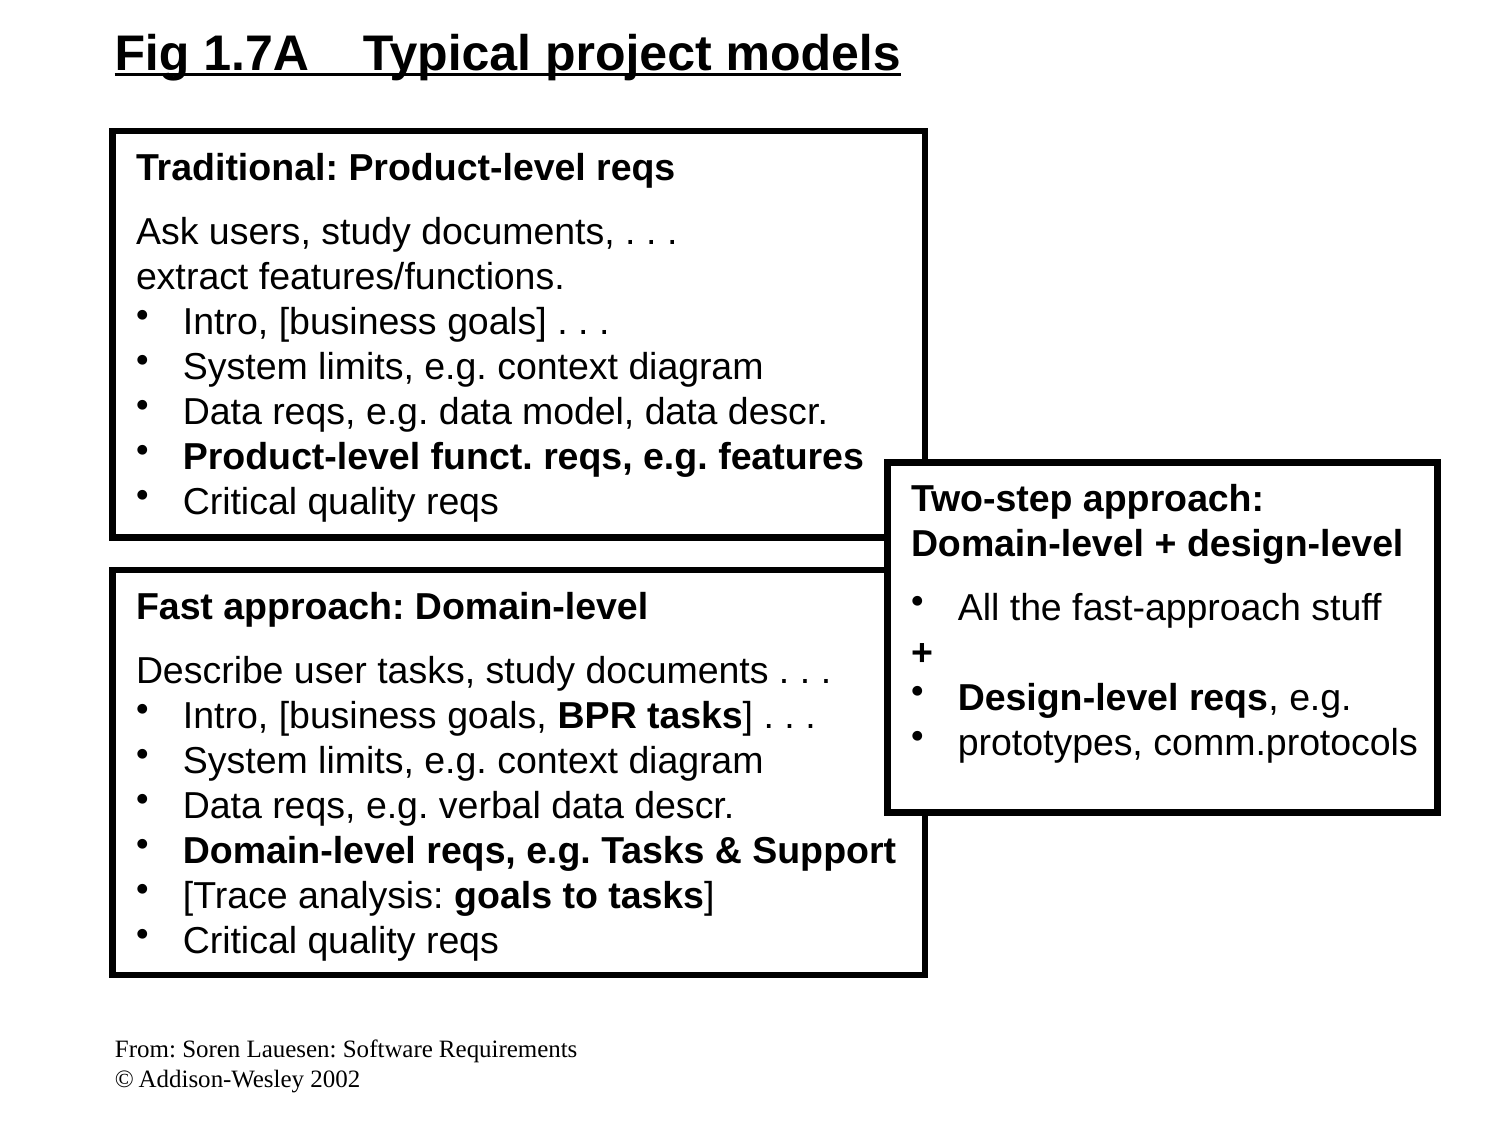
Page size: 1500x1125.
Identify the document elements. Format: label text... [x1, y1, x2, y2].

slide_number From: Soren Lauesen: Software Requirements © Addison-Wesley 2002 [99, 1025, 875, 1100]
text_box Fast approach: Domain-level Describe user tasks, study documents . . . Intro, [business goals, BPR tasks] . . . System limits, e.g. context diagram Data reqs, e.g. verbal data descr. Domain-level reqs, e.g. Tasks & Support [Trace analysis: goals to tasks] Critical quality reqs [112, 570, 925, 975]
text_box Fig 1.7A Typical project models [99, 12, 1085, 88]
text_box Two-step approach: Domain-level + design-level All the fast-approach stuff + Design-level reqs, e.g. prototypes, comm.protocols [887, 462, 1438, 813]
text_box Traditional: Product-level reqs Ask users, study documents, . . . extract features/functions. Intro, [business goals] . . . System limits, e.g. context diagram Data reqs, e.g. data model, data descr. Product-level funct. reqs, e.g. features Critical quality reqs [112, 131, 925, 538]
